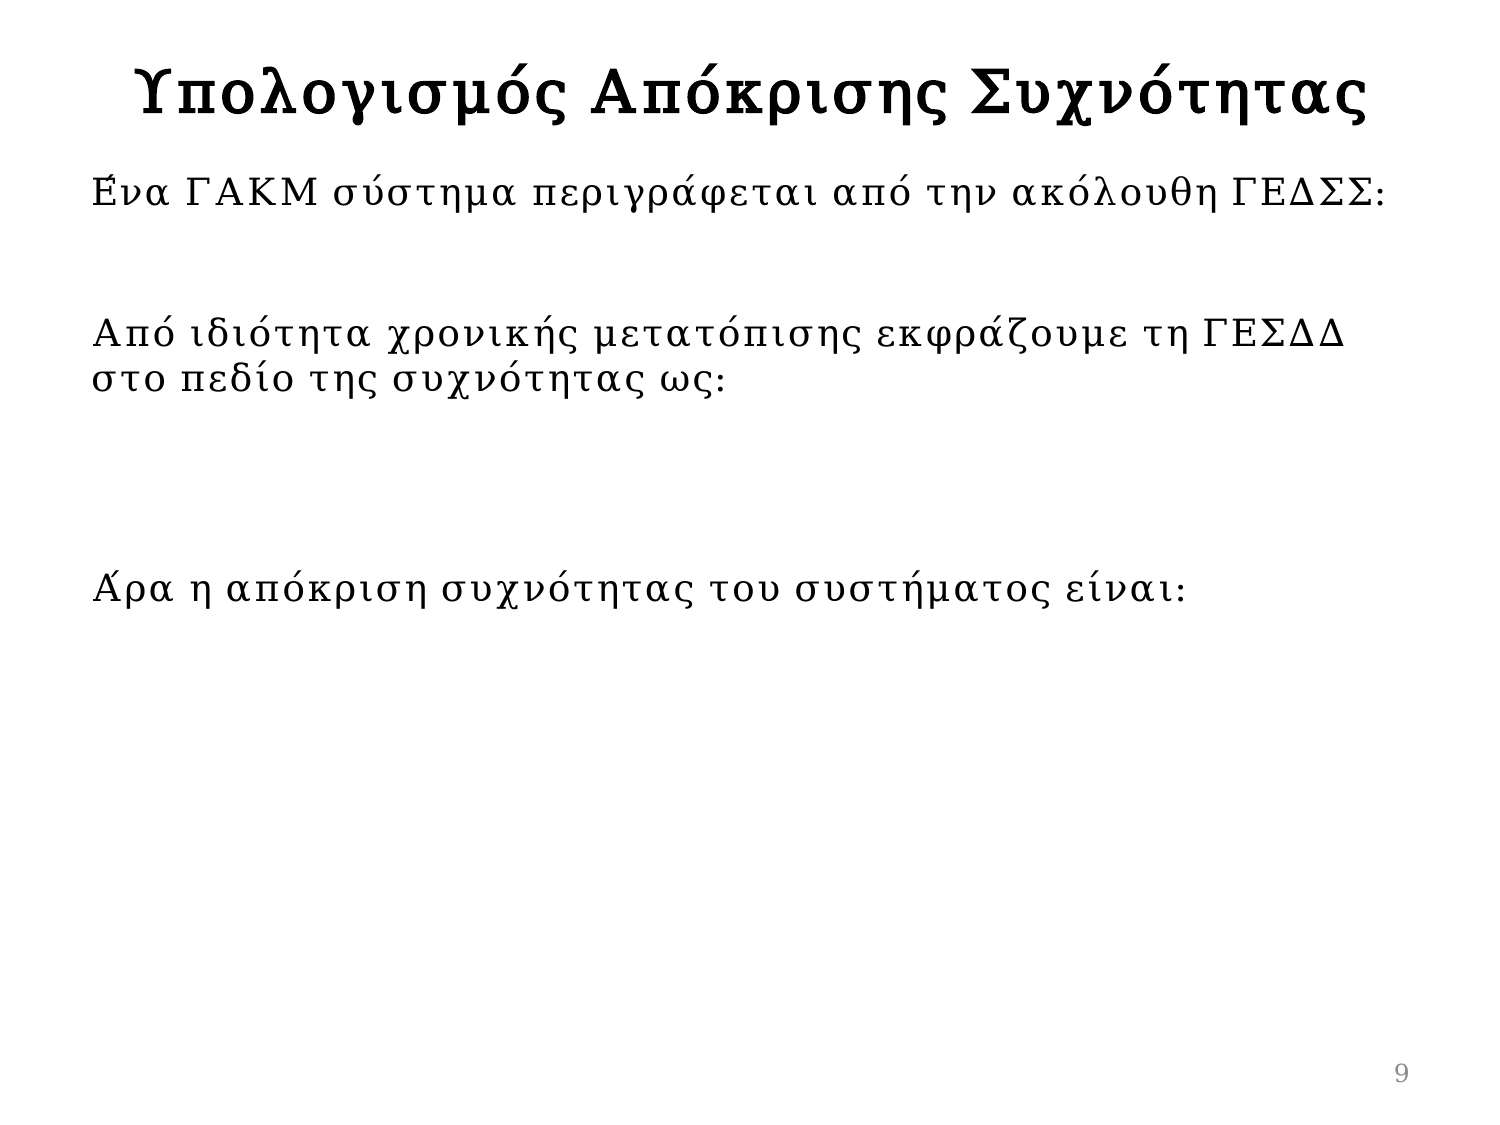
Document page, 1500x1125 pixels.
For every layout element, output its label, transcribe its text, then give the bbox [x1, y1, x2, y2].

title Υπολογισμός Απόκρισης Συχνότητας [75, 19, 1425, 159]
slide_number 9 [1222, 1042, 1425, 1103]
